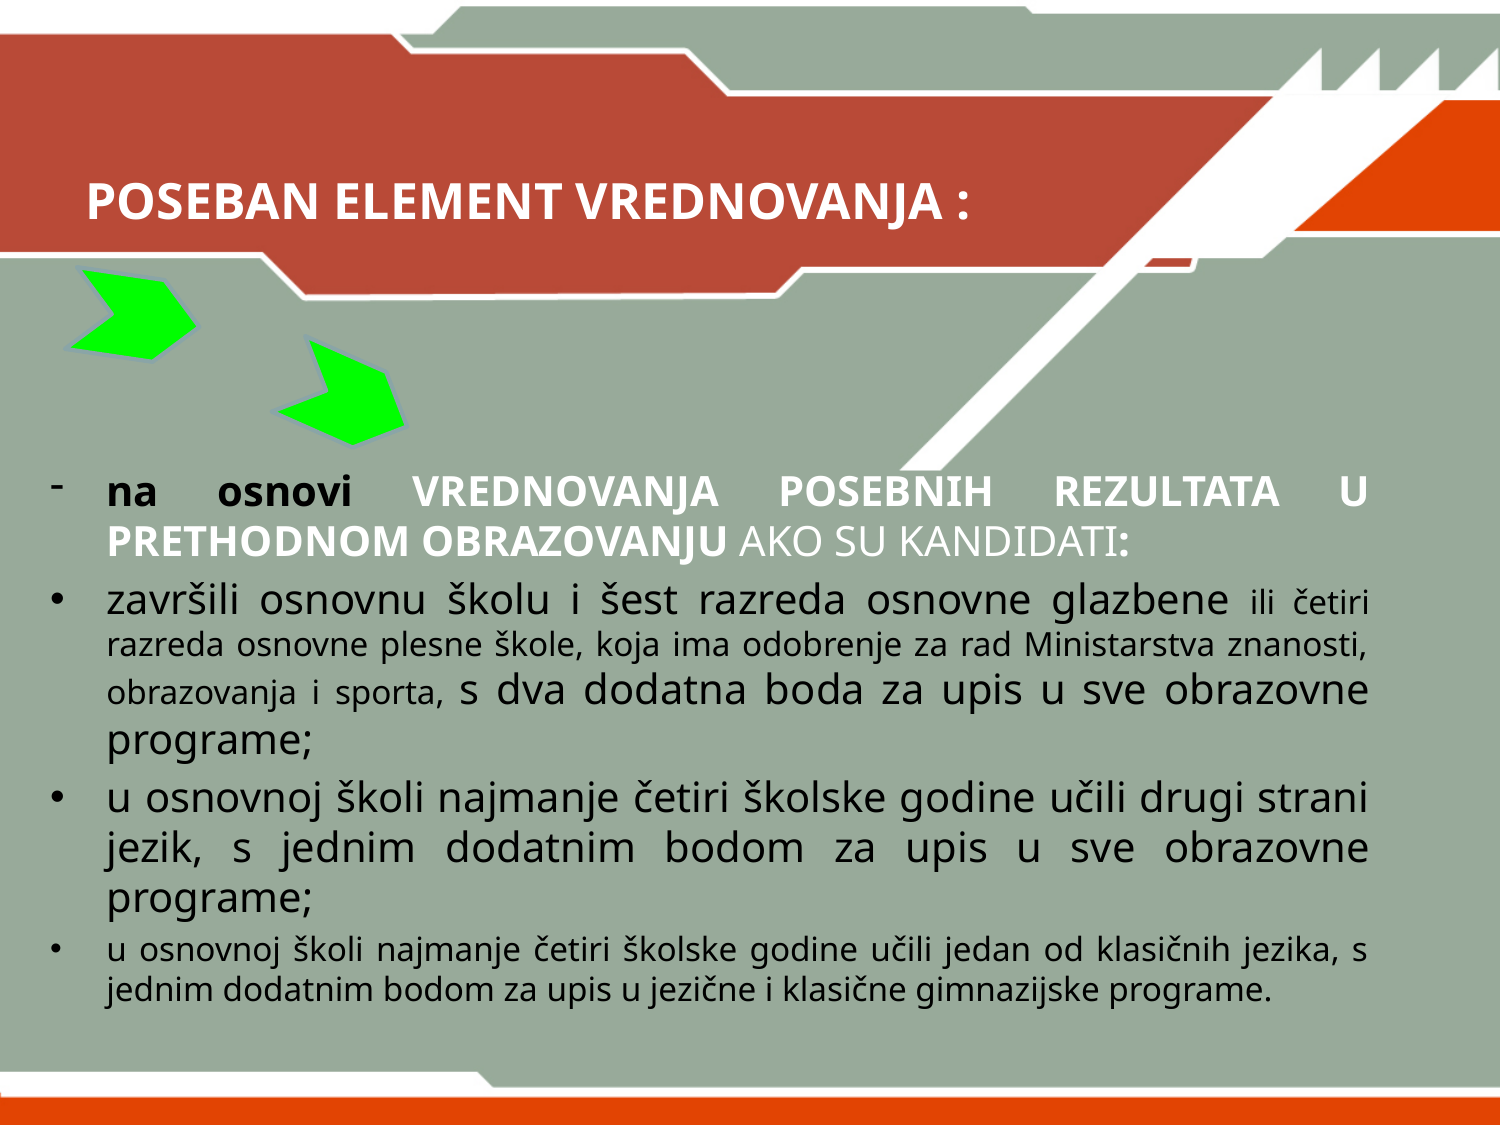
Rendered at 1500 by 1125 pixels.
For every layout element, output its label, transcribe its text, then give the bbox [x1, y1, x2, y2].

picture [0, 0, 1500, 1125]
text_box [62, 265, 202, 364]
text_box [269, 334, 410, 450]
title POSEBAN ELEMENT VREDNOVANJA : [70, 222, 1421, 298]
list na osnovi VREDNOVANJA POSEBNIH REZULTATA U PRETHODNOM OBRAZOVANJU AKO SU KANDIDATI: završili osnovnu školu i šest razreda osnovne glazbene ili četiri razreda osnovne plesne škole, koja ima odobrenje za rad Ministarstva znanosti, obrazovanja i sporta, s dva dodatna boda za upis u sve obrazovne programe; u osnovnoj školi najmanje četiri školske godine učili drugi strani jezik, s jednim dodatnim bodom za upis u sve obrazovne programe; u osnovnoj školi najmanje četiri školske godine učili jedan od klasičnih jezika, s jednim dodatnim bodom za upis u jezične i klasične gimnazijske programe. [34, 456, 1386, 1064]
